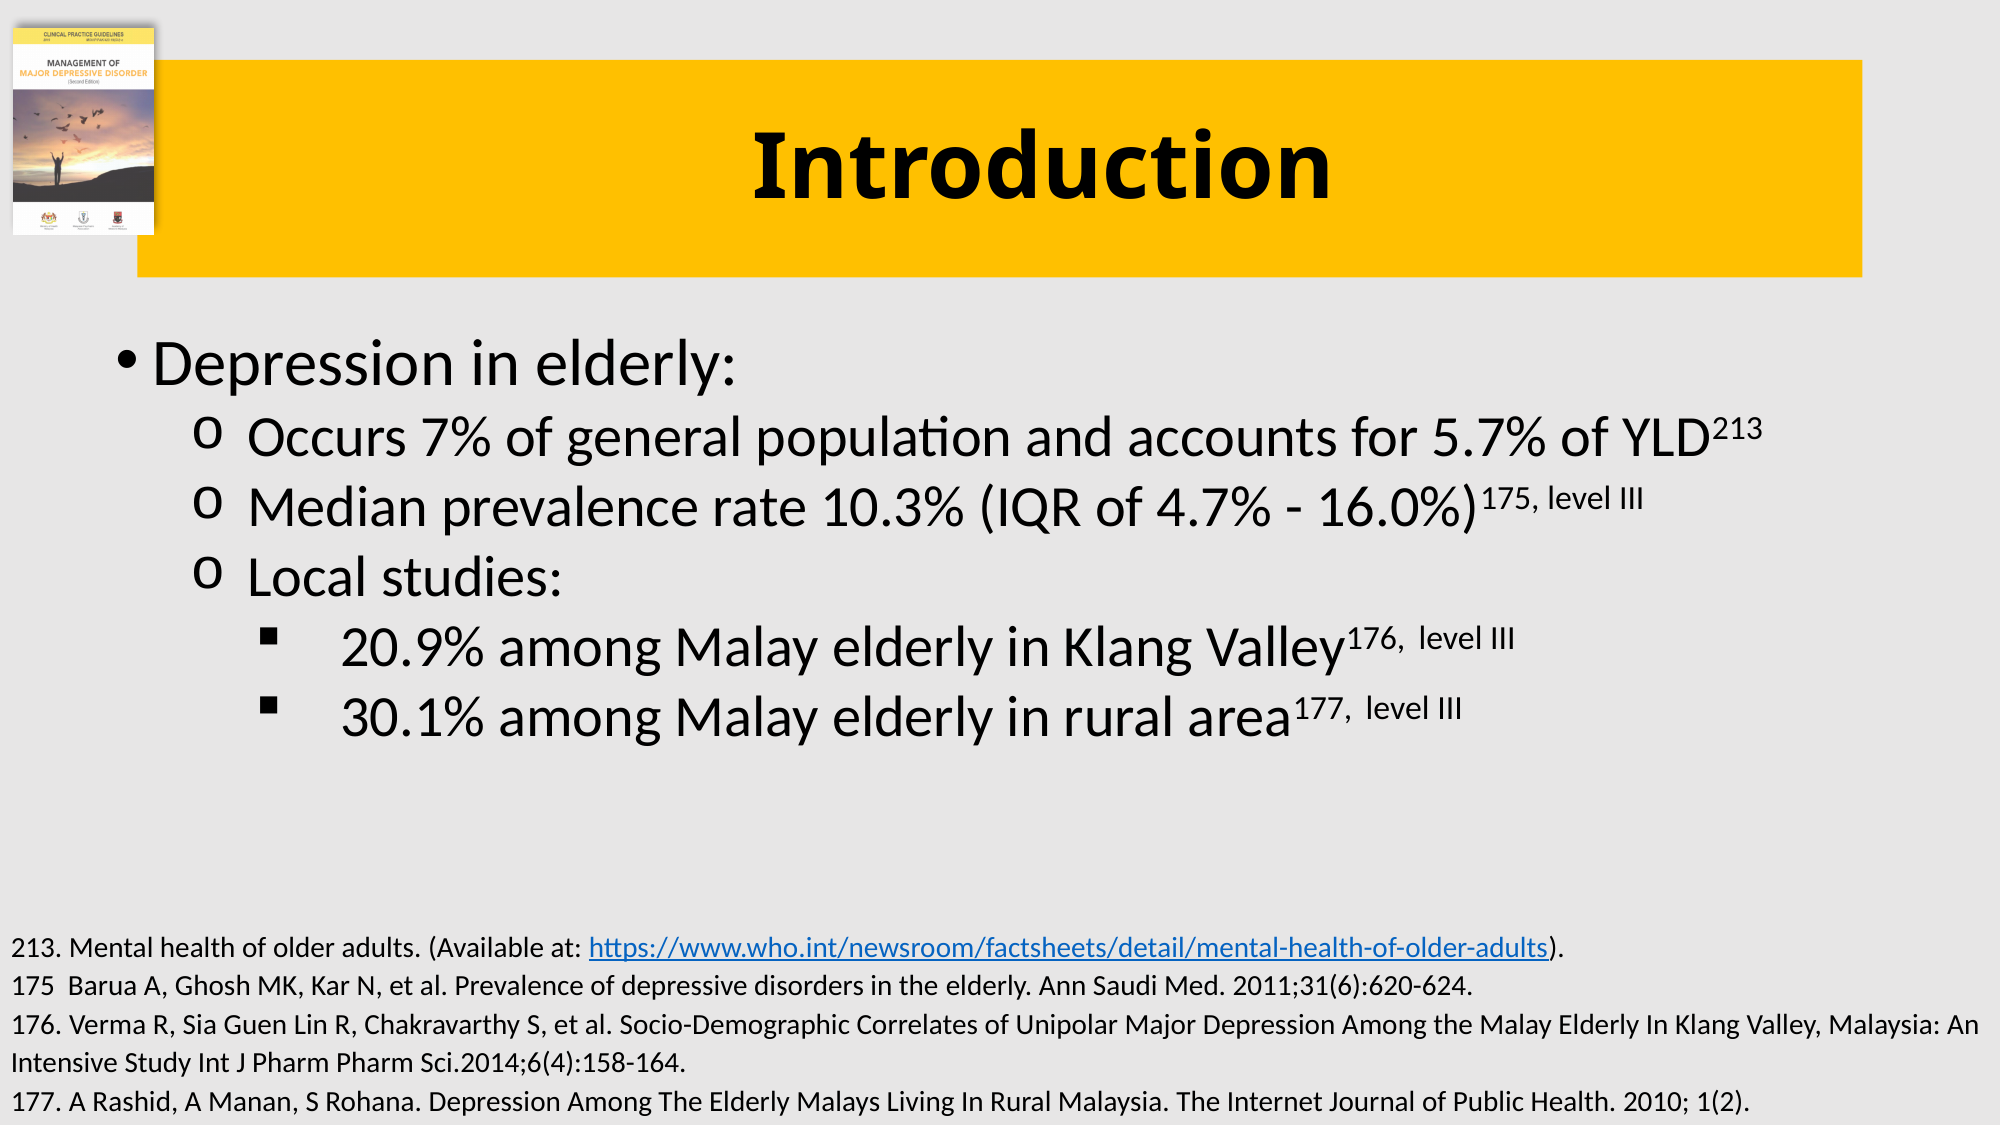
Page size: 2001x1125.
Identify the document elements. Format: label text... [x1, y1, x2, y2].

list Depression in elderly: Occurs 7% of general population and accounts for 5.7% of YLD213 Median prevalence rate 10.3% (IQR of 4.7% - 16.0%)175, level III Local studies: 20.9% among Malay elderly in Klang Valley176, level III 30.1% among Malay elderly in rural area177, level III [100, 311, 1892, 845]
picture [13, 28, 154, 235]
text_box 213. Mental health of older adults. (Available at: https://www.who.int/newsroom/factsheets/detail/mental-health-of-older-adults). 175 Barua A, Ghosh MK, Kar N, et al. Prevalence of depressive disorders in the elderly. Ann Saudi Med. 2011;31(6):620-624. 176. Verma R, Sia Guen Lin R, Chakravarthy S, et al. Socio-Demographic Correlates of Unipolar Major Depression Among the Malay Elderly In Klang Valley, Malaysia: An Intensive Study Int J Pharm Pharm Sci.2014;6(4):158-164. 177. A Rashid, A Manan, S Rohana. Depression Among The Elderly Malays Living In Rural Malaysia. The Internet Journal of Public Health. 2010; 1(2). [0, 917, 1997, 1125]
title Introduction [137, 59, 1863, 278]
